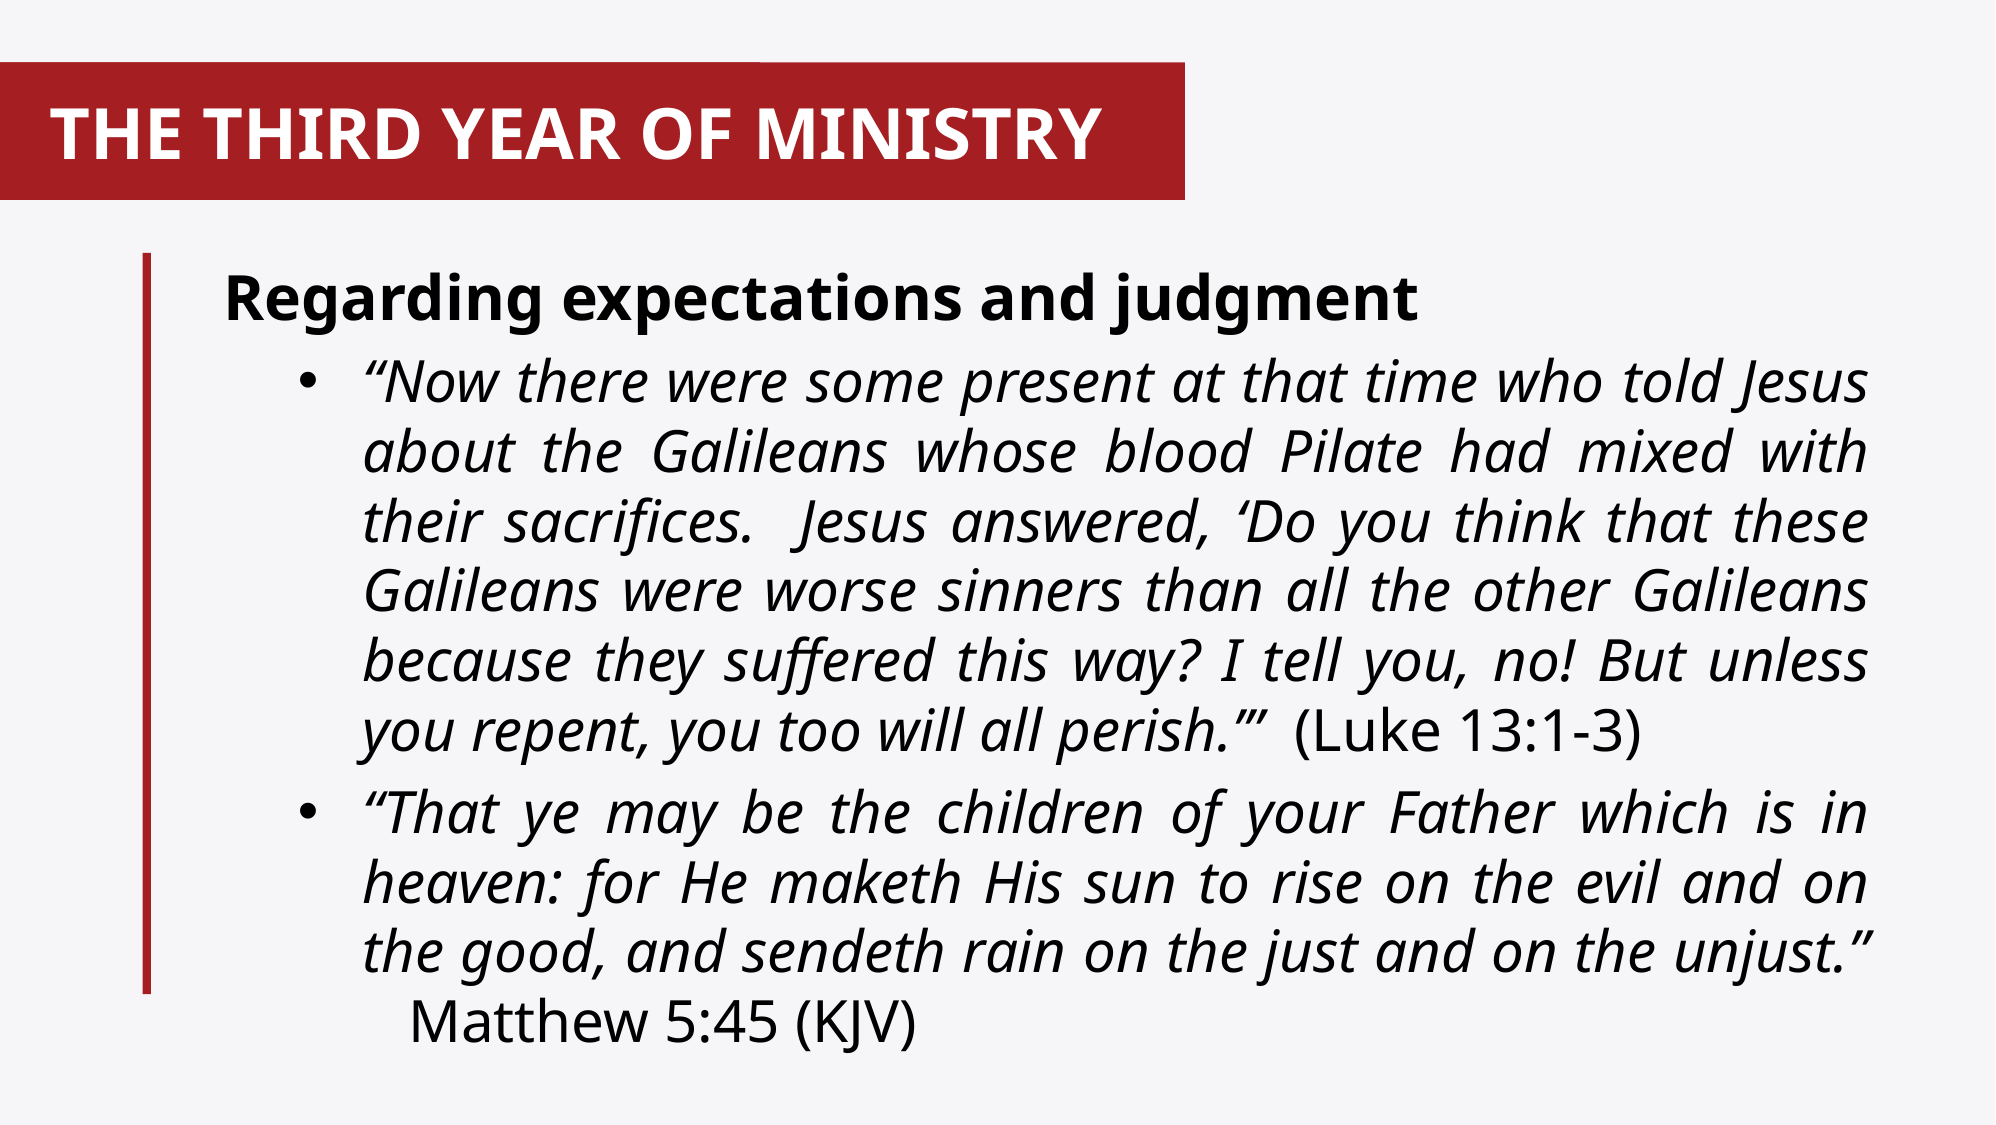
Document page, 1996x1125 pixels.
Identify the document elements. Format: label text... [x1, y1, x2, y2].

text_box THE THIRD YEAR OF MINISTRY [0, 62, 1185, 200]
subtitle Regarding expectations and judgment “Now there were some present at that time who told Jesus about the Galileans whose blood Pilate had mixed with their sacrifices. Jesus answered, ‘Do you think that these Galileans were worse sinners than all the other Galileans because they suffered this way? I tell you, no! But unless you repent, you too will all perish.’” (Luke 13:1-3) “That ye may be the children of your Father which is in heaven: for He maketh His sun to rise on the evil and on the good, and sendeth rain on the just and on the unjust.” Matthew 5:45 (KJV) [197, 249, 1885, 1125]
